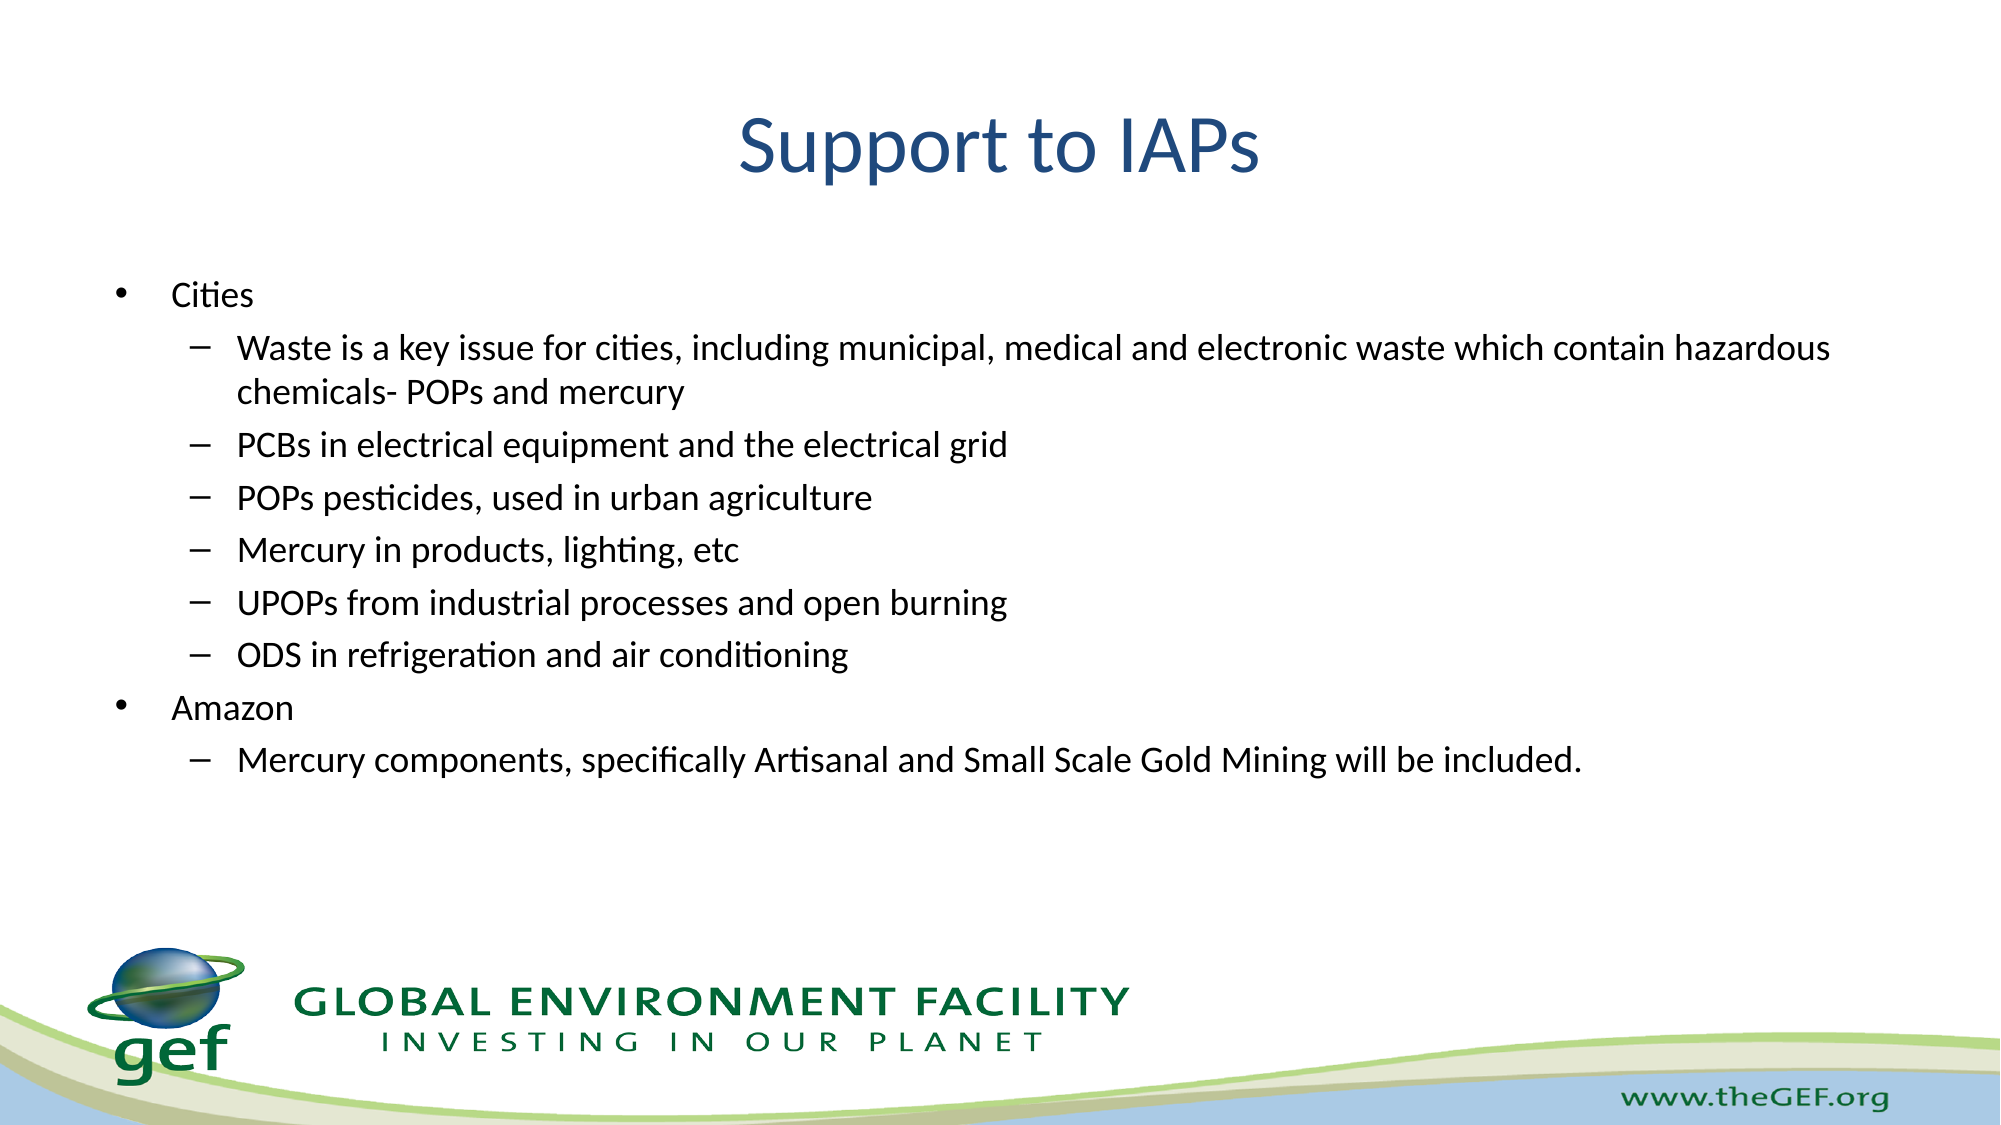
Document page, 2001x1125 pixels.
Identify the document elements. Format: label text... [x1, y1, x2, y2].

title Support to IAPs [99, 44, 1901, 233]
list Cities Waste is a key issue for cities, including municipal, medical and electronic waste which contain hazardous chemicals- POPs and mercury PCBs in electrical equipment and the electrical grid POPs pesticides, used in urban agriculture Mercury in products, lighting, etc UPOPs from industrial processes and open burning ODS in refrigeration and air conditioning Amazon Mercury components, specifically Artisanal and Small Scale Gold Mining will be included. [99, 262, 1901, 1006]
picture [0, 920, 2000, 1125]
